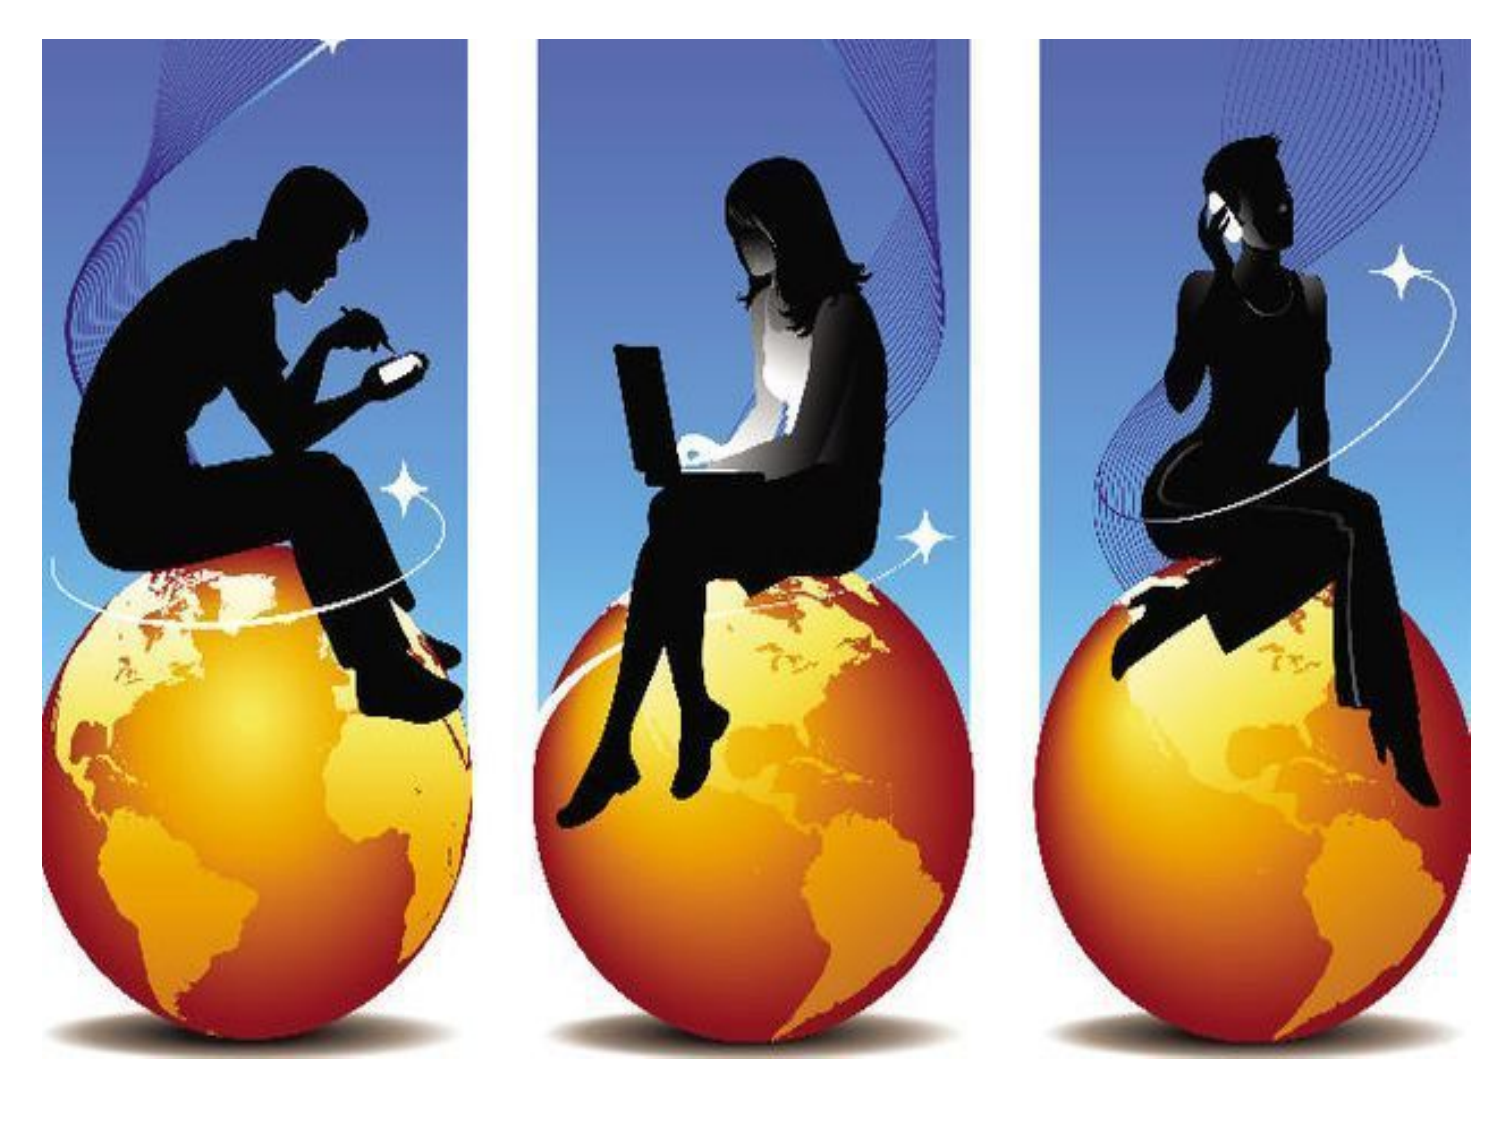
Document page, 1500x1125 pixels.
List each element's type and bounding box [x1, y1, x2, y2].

list [42, 39, 1471, 1059]
